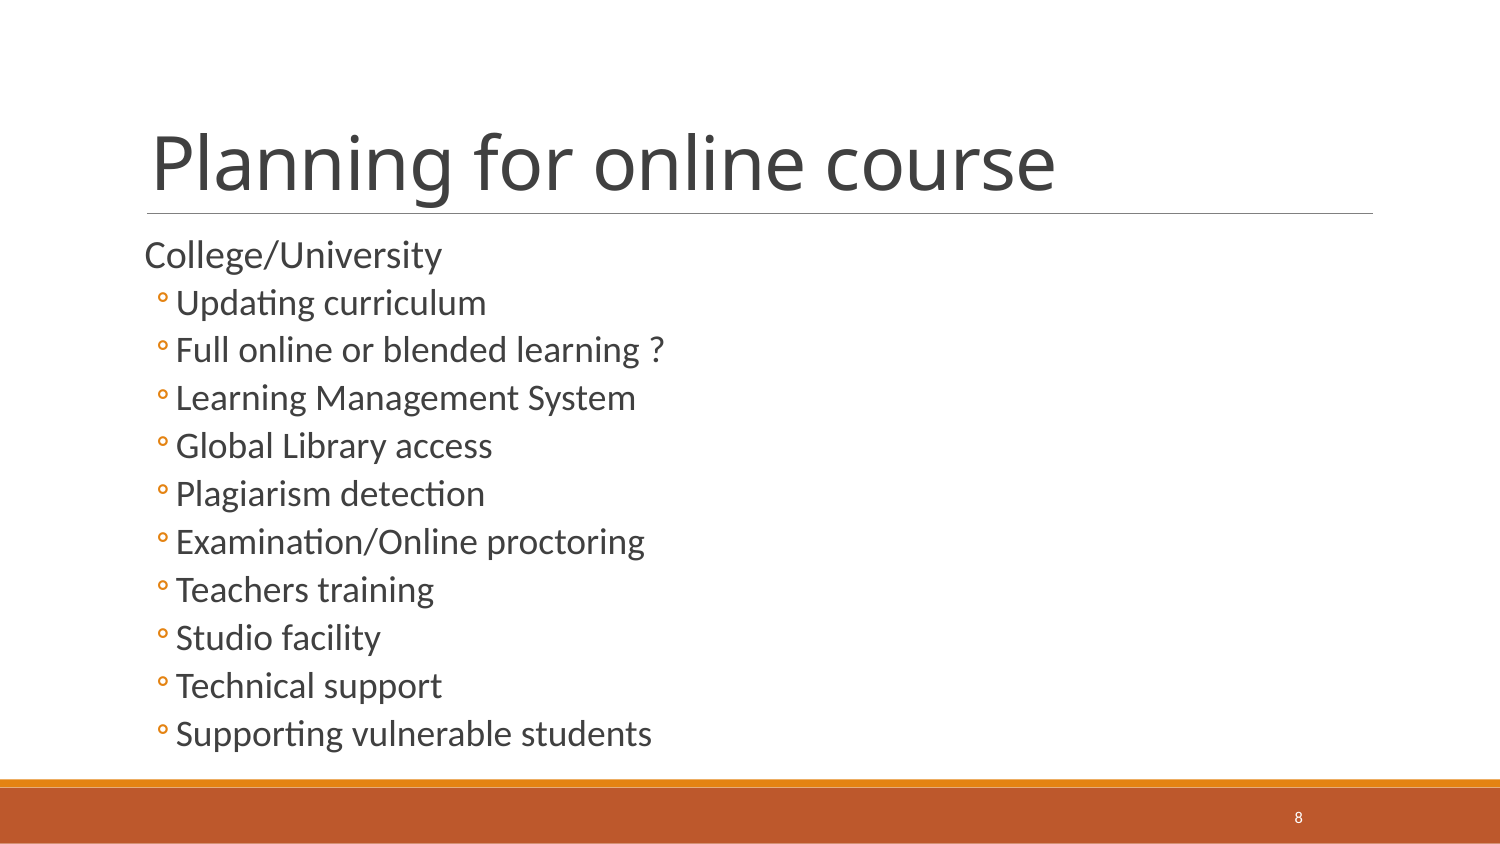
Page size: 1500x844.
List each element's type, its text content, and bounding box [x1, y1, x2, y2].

list College/University Updating curriculum Full online or blended learning ? Learning Management System Global Library access Plagiarism detection Examination/Online proctoring Teachers training Studio facility Technical support Supporting vulnerable students [135, 227, 1373, 768]
title Planning for online course [135, 35, 1373, 214]
slide_number 8 [1218, 794, 1380, 840]
